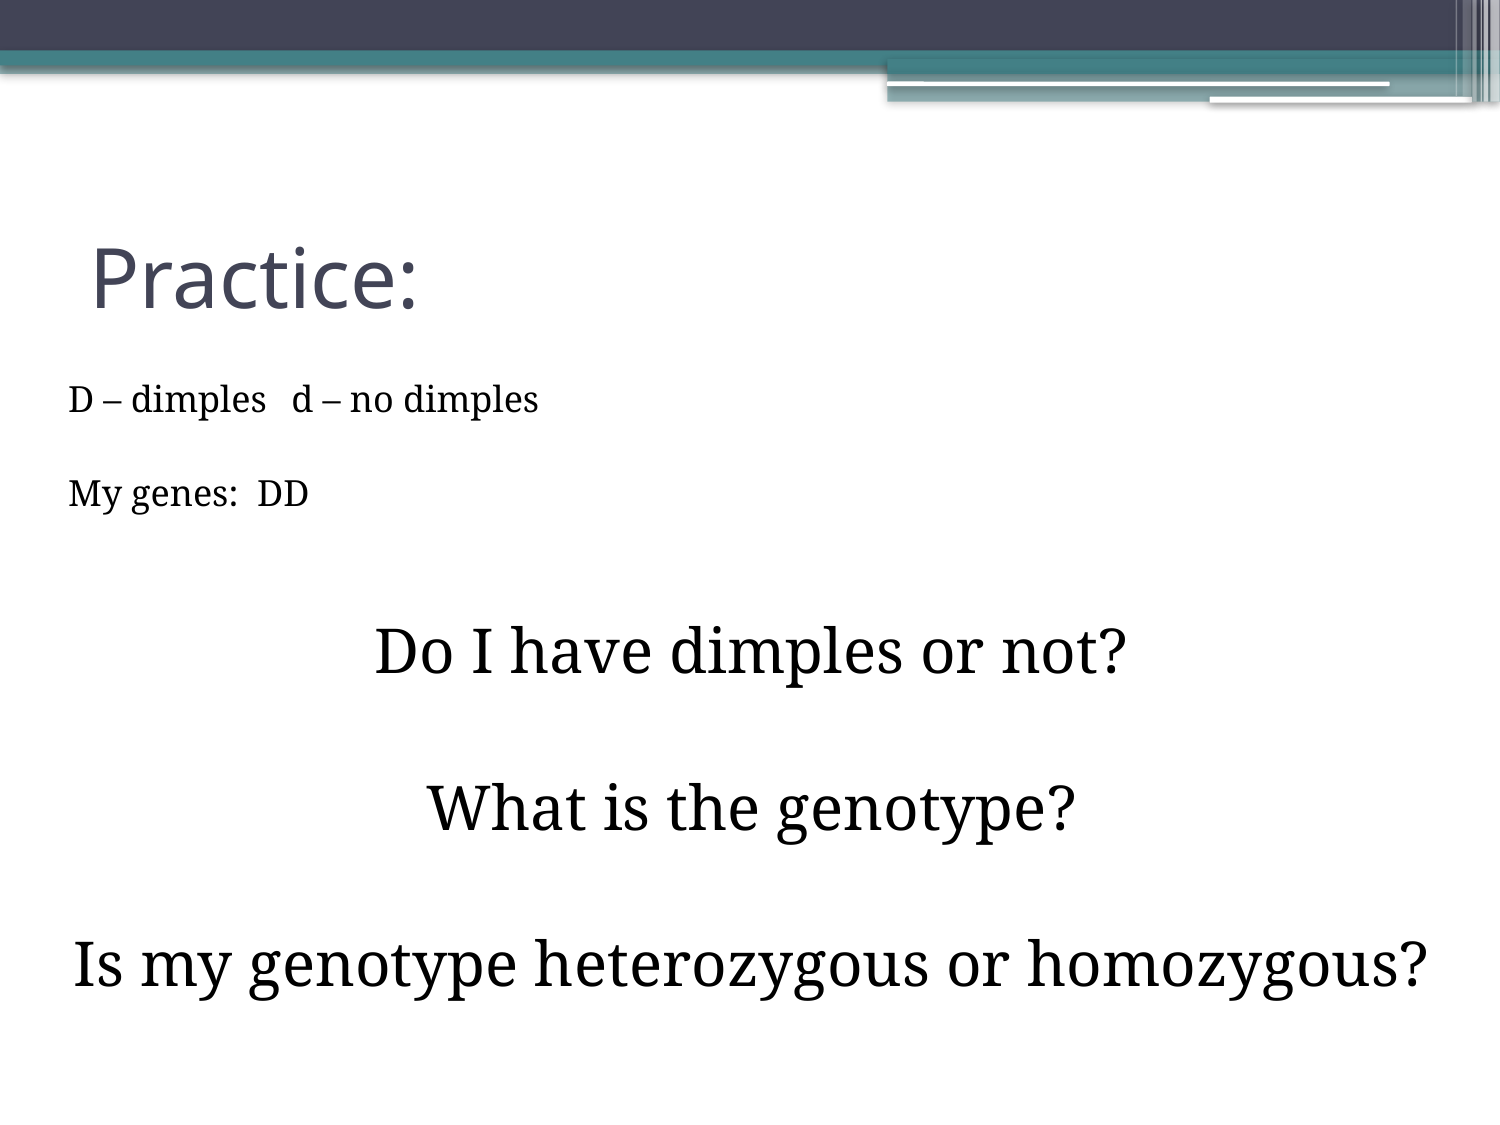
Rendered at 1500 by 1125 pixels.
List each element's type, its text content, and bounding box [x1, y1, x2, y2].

title Practice: [75, 187, 1425, 363]
list D – dimples d – no dimples My genes: DD Do I have dimples or not? What is the genotype? Is my genotype heterozygous or homozygous? [37, 368, 1450, 1079]
